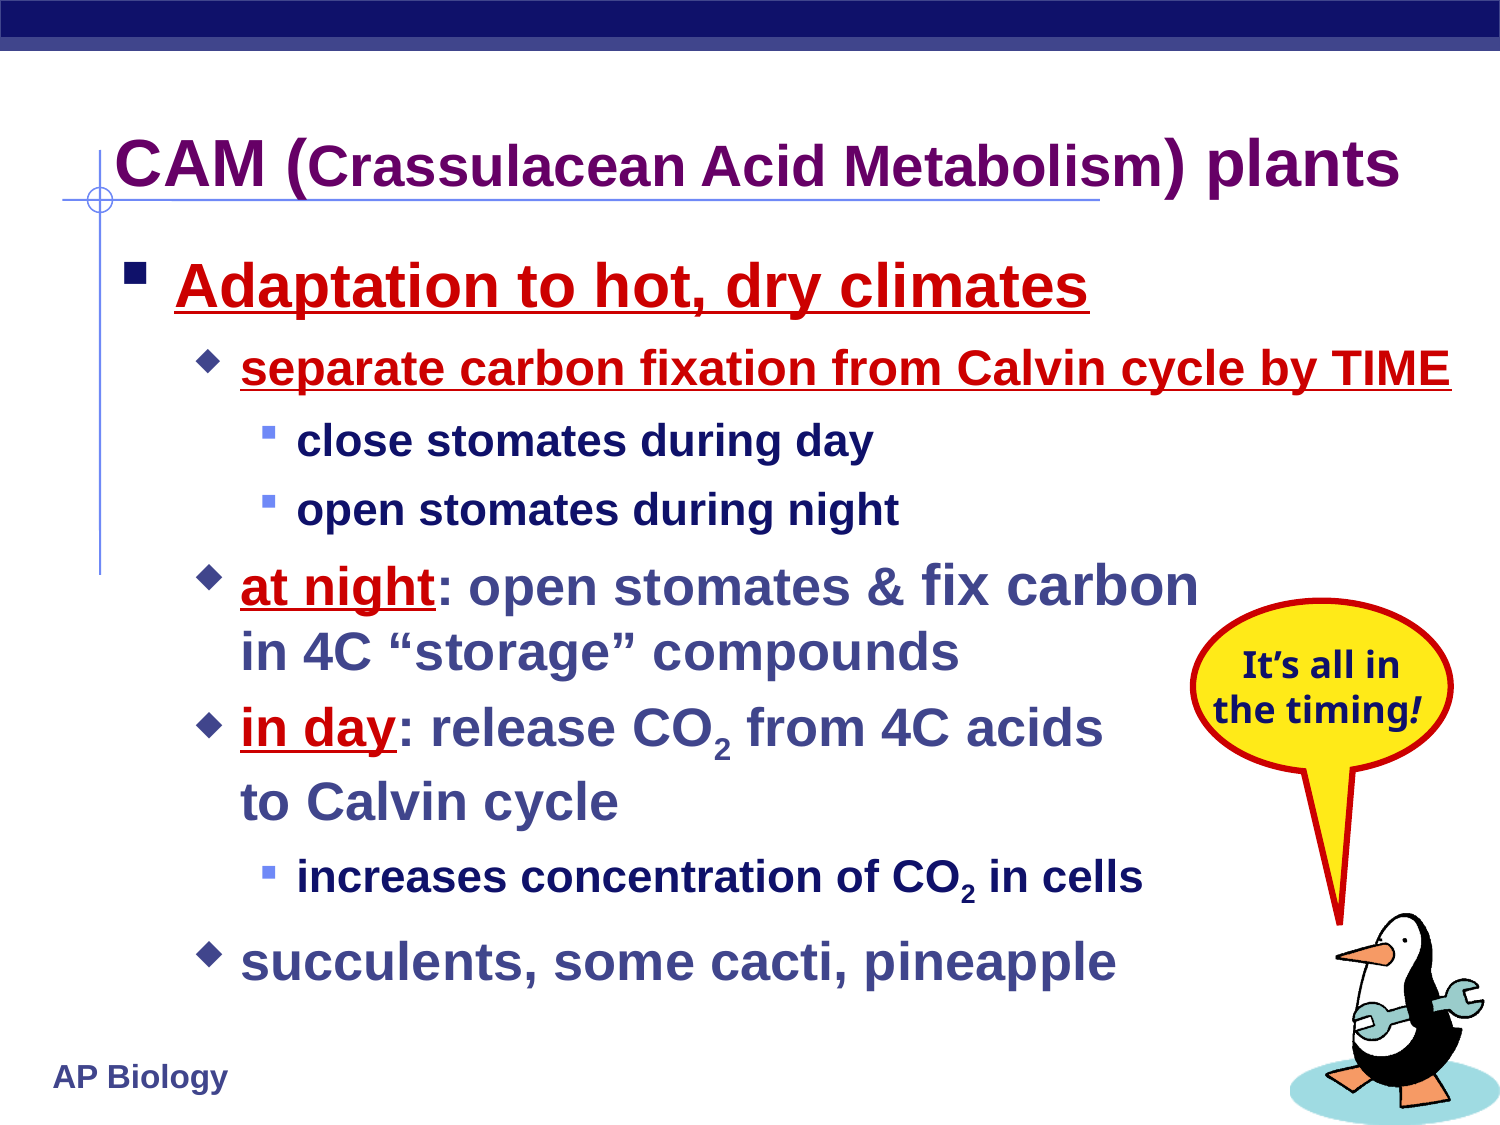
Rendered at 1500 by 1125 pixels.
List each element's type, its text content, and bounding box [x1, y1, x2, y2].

text_box Adaptation to hot, dry climates separate carbon fixation from Calvin cycle by TIME close stomates during day open stomates during night at night: open stomates & fix carbon in 4C “storage” compounds in day: release CO2 from 4C acids to Calvin cycle increases concentration of CO2 in cells succulents, some cacti, pineapple [103, 237, 1500, 1100]
title CAM (Crassulacean Acid Metabolism) plants [99, 112, 1500, 238]
text_box It’s all in the timing! [1192, 600, 1451, 910]
picture [1290, 912, 1500, 1125]
